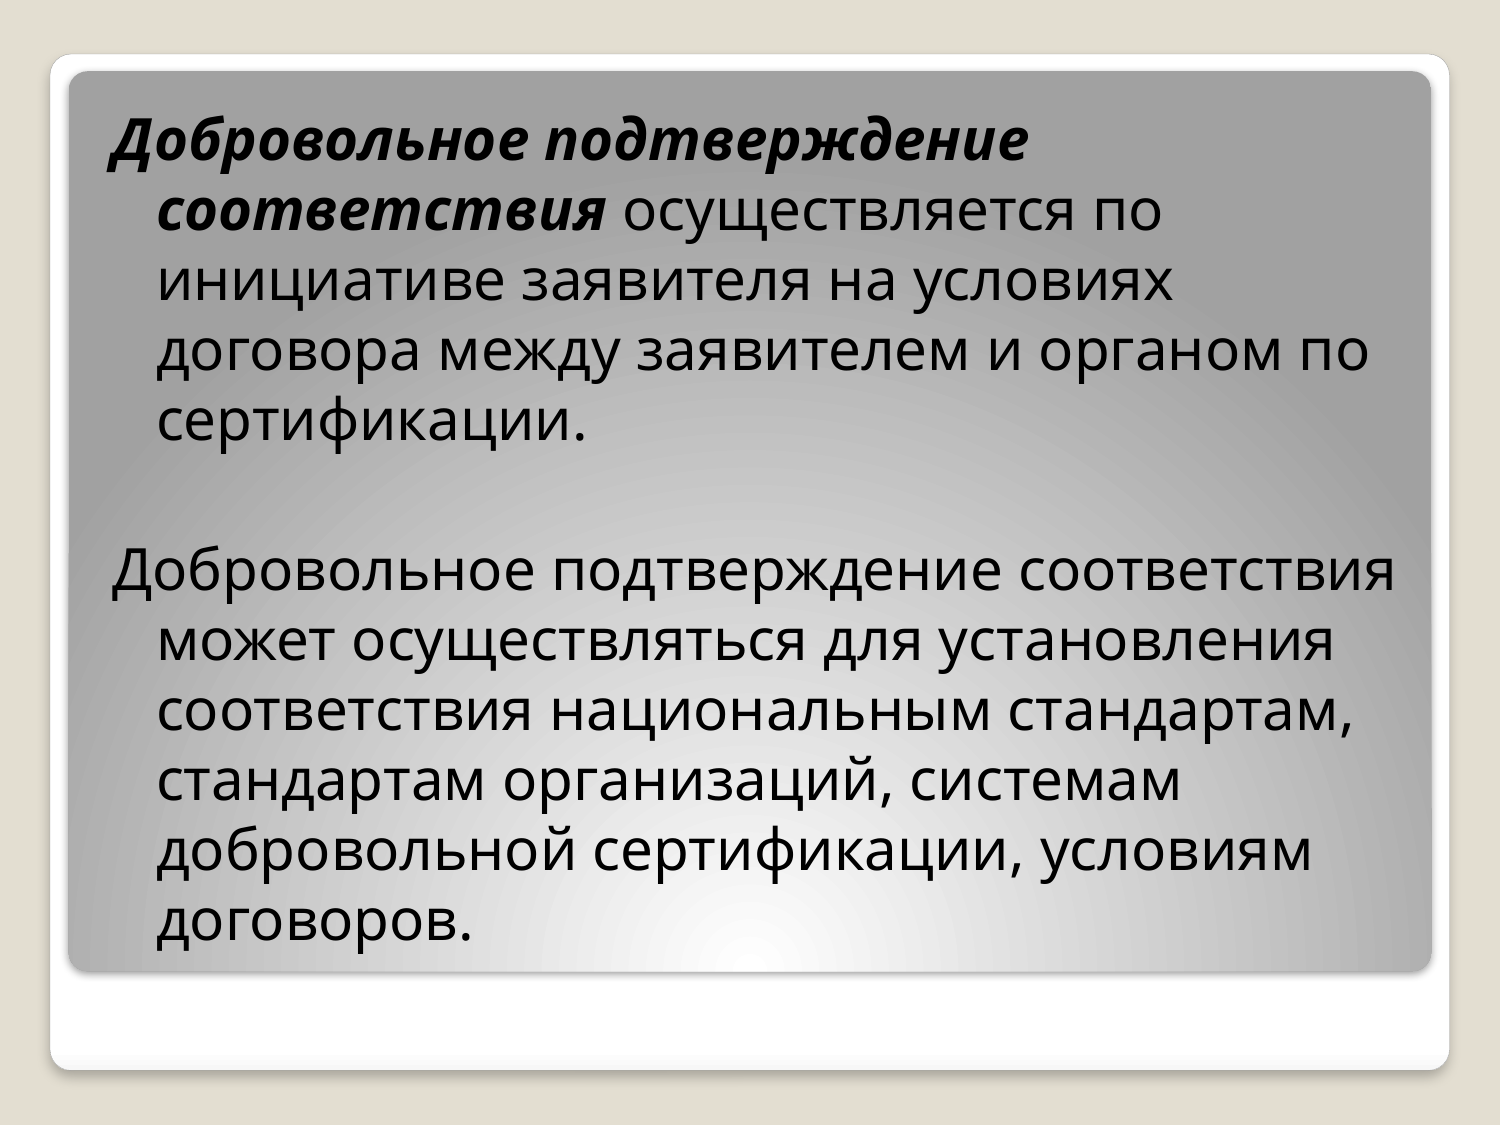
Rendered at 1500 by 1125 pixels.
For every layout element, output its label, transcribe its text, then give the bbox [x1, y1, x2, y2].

list Добровольное подтверждение соответствия осуществляется по инициативе заявителя на условиях договора между заявителем и органом по сертификации. Добровольное подтверждение соответствия может осуществляться для установления соответствия национальным стандартам, стандартам организаций, системам добровольной сертификации, условиям договоров. [82, 86, 1425, 975]
